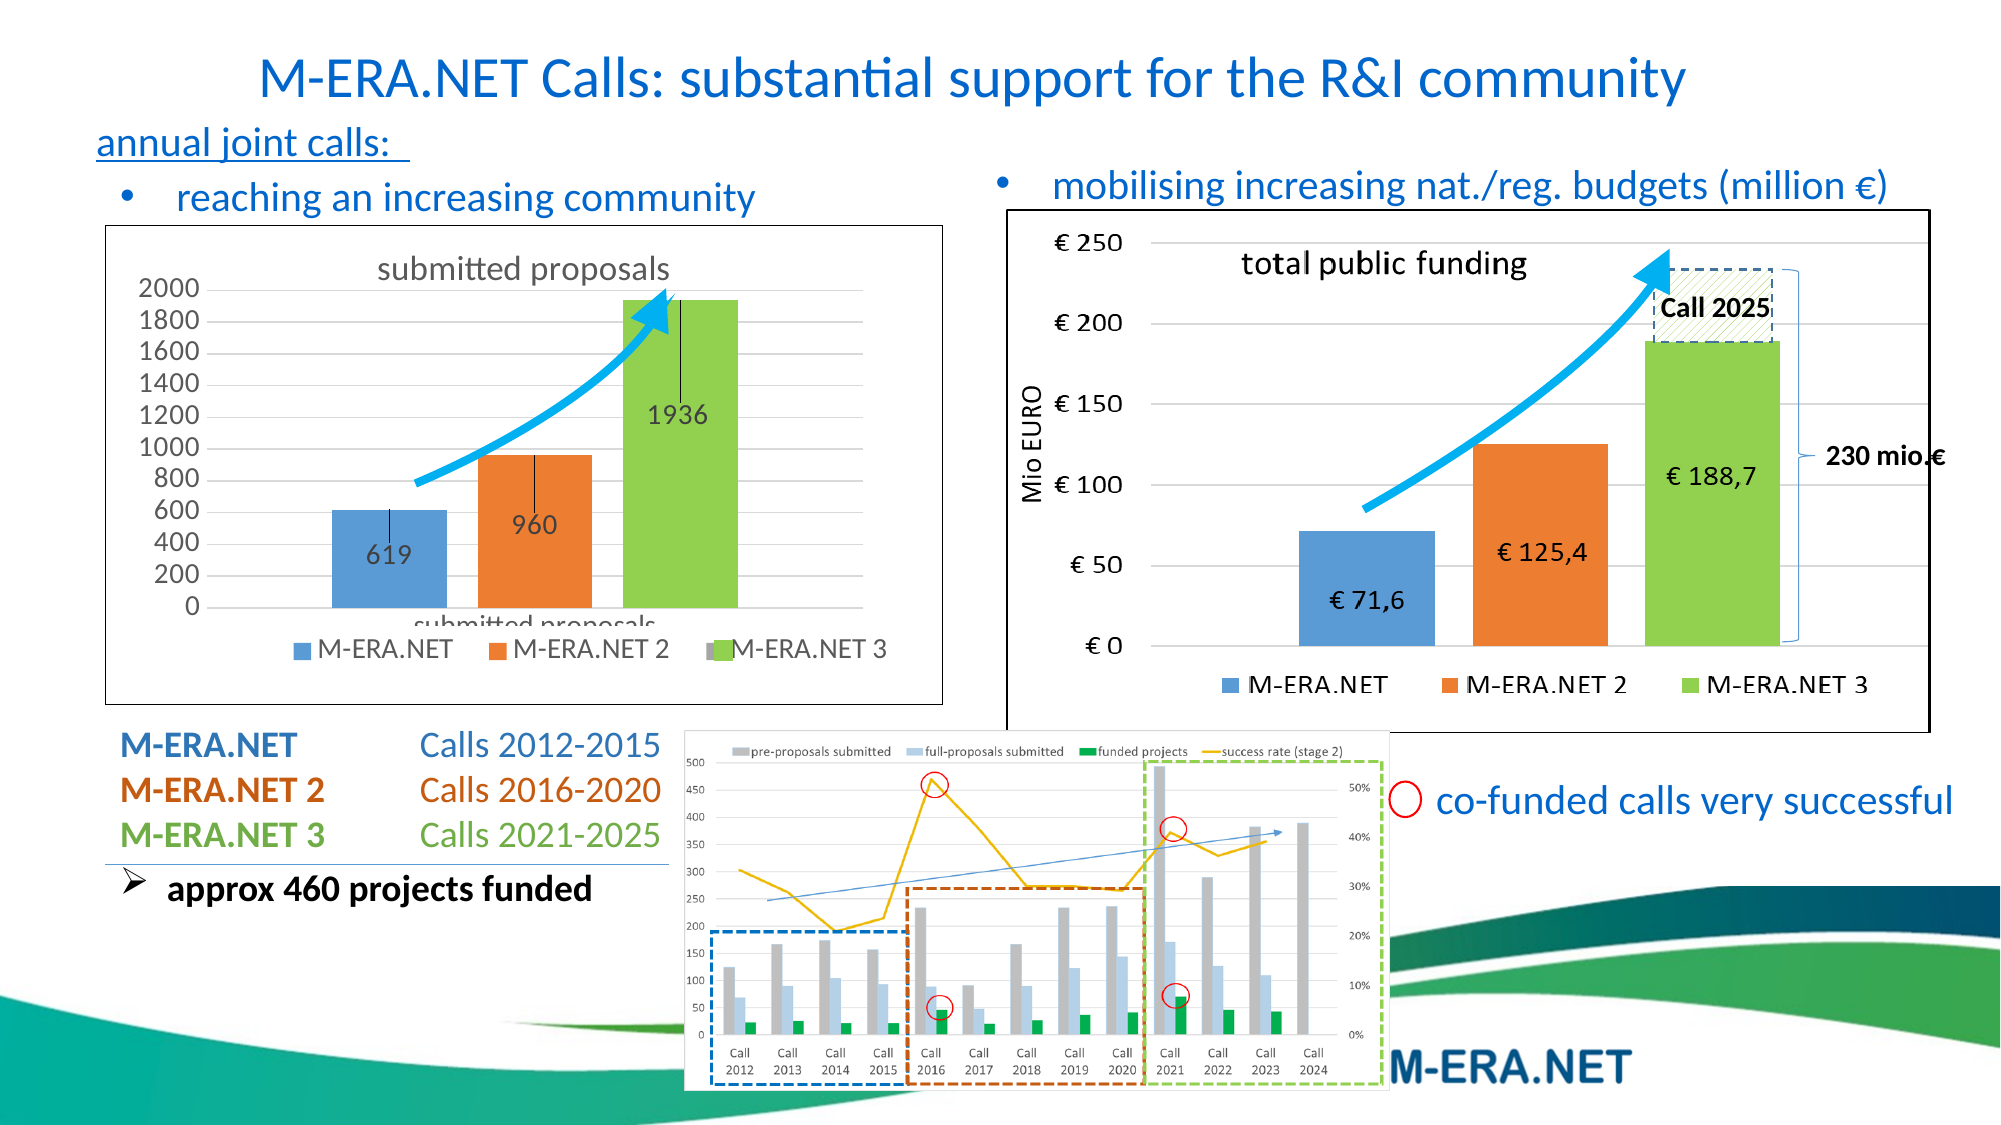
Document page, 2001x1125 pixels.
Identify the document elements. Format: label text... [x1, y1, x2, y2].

text_box co-funded calls very successful [1421, 750, 2000, 843]
text_box mobilising increasing nat./reg. budgets (million €) [980, 135, 1912, 228]
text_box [65, 225, 943, 705]
text_box annual joint calls: [81, 107, 426, 173]
text_box M-ERA.NET Calls 2012-2015 M-ERA.NET 2 Calls 2016-2020 M-ERA.NET 3 Calls 2021-2025 [105, 712, 716, 856]
text_box reaching an increasing community [105, 164, 843, 224]
text_box approx 460 projects funded [105, 856, 684, 916]
text_box 230 mio.€ [1931, 429, 1986, 479]
picture [0, 209, 2001, 1125]
title M-ERA.NET Calls: substantial support for the R&I community [47, 26, 1899, 119]
text_box [1390, 780, 1423, 819]
